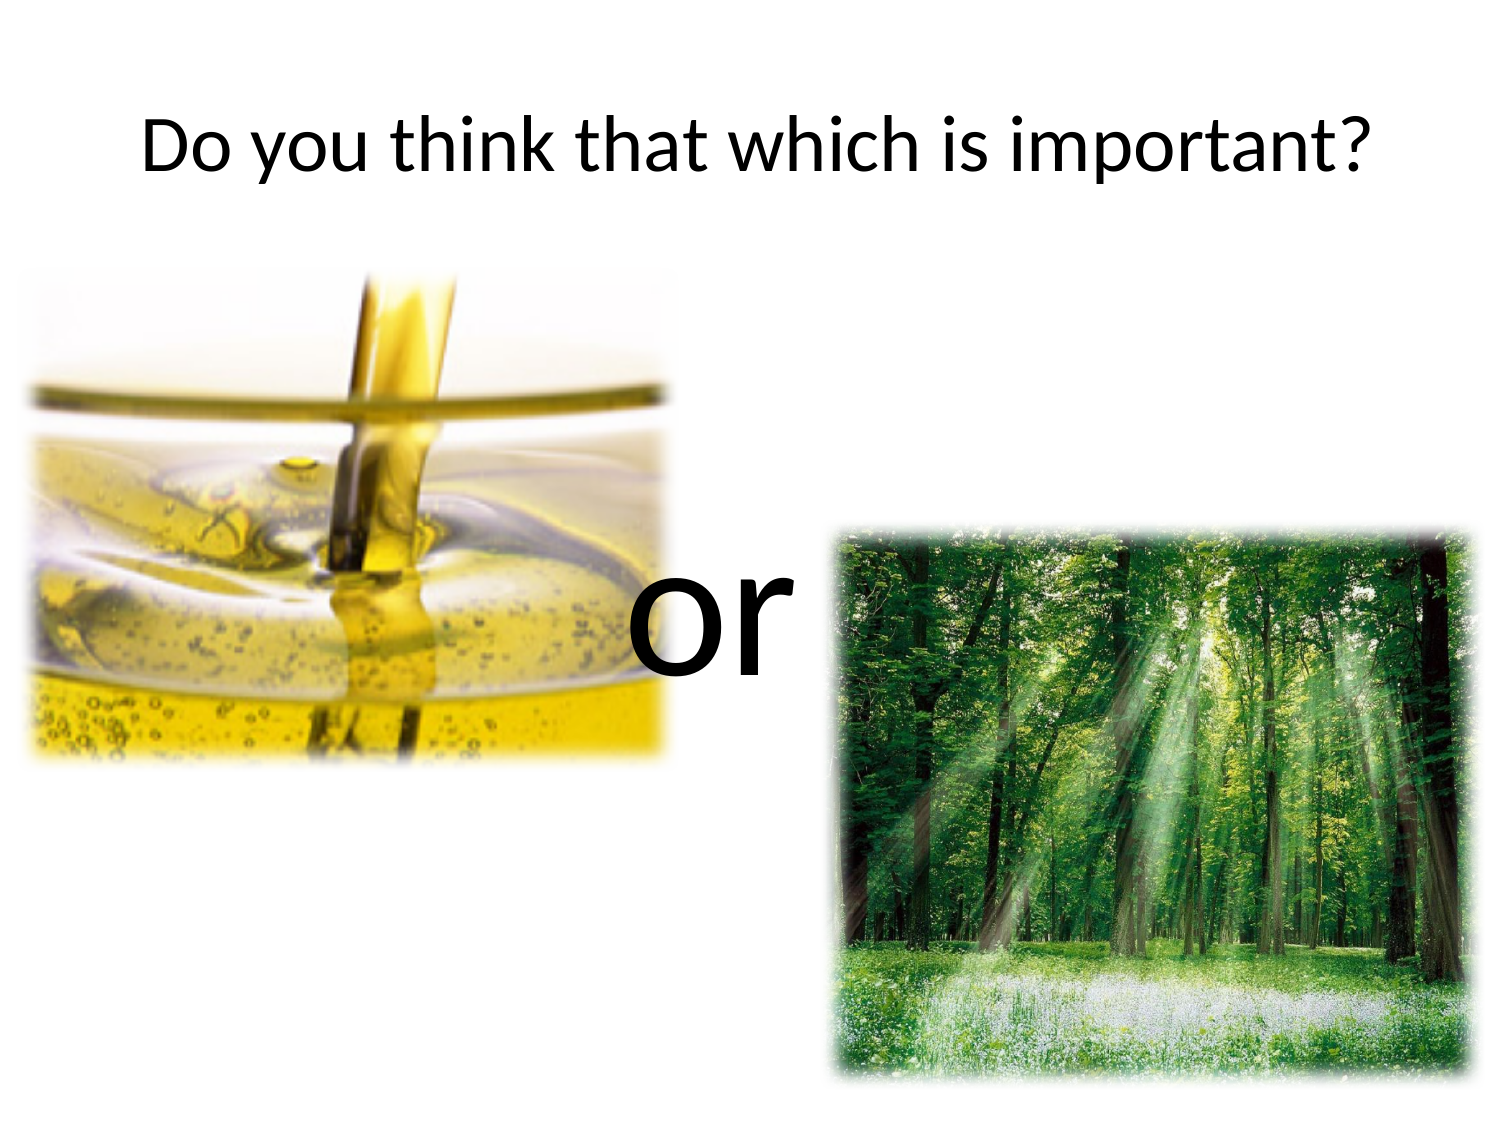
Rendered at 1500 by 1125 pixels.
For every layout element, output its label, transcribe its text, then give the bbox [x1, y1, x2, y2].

picture [820, 519, 1485, 1090]
text_box or [684, 467, 897, 723]
title Do you think that which is important? [75, 45, 1425, 233]
picture [17, 266, 679, 774]
